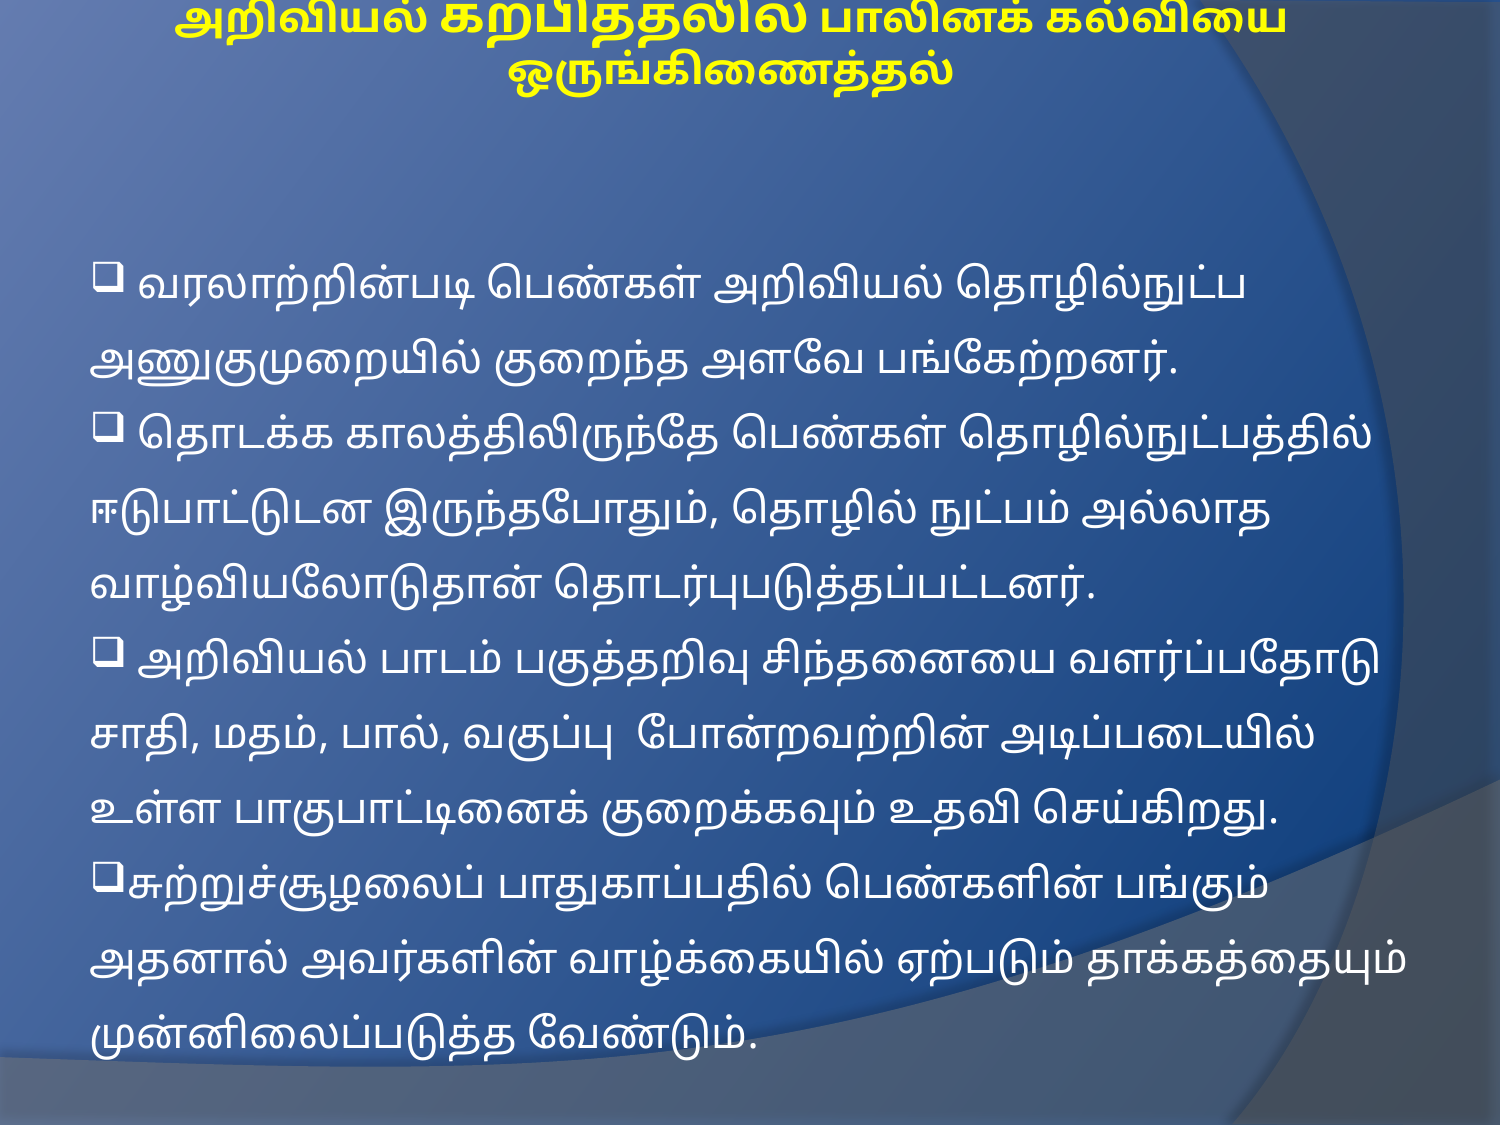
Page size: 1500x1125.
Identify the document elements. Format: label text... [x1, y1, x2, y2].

text_box வரலாற்றின்படி பெண்கள் அறிவியல் தொழில்நுட்ப அணுகுமுறையில் குறைந்த அளவே பங்கேற்றனர். தொடக்க காலத்திலிருந்தே பெண்கள் தொழில்நுட்பத்தில் ஈடுபாட்டுடன இருந்தபோதும், தொழில் நுட்பம் அல்லாத வாழ்வியலோடுதான் தொடர்புபடுத்தப்பட்டனர். அறிவியல் பாடம் பகுத்தறிவு சிந்தனையை வளர்ப்பதோடு சாதி, மதம், பால், வகுப்பு போன்றவற்றின் அடிப்படையில் உள்ள பாகுபாட்டினைக் குறைக்கவும் உதவி செய்கிறது. சுற்றுச்சூழலைப் பாதுகாப்பதில் பெண்களின் பங்கும் அதனால் அவர்களின் வாழ்க்கையில் ஏற்படும் தாக்கத்தையும் முன்னிலைப்படுத்த வேண்டும். [75, 224, 1463, 1065]
text_box அறிவியல் கற்பித்தலில் பாலினக் கல்வியை ஒருங்கிணைத்தல் [0, 0, 1463, 101]
